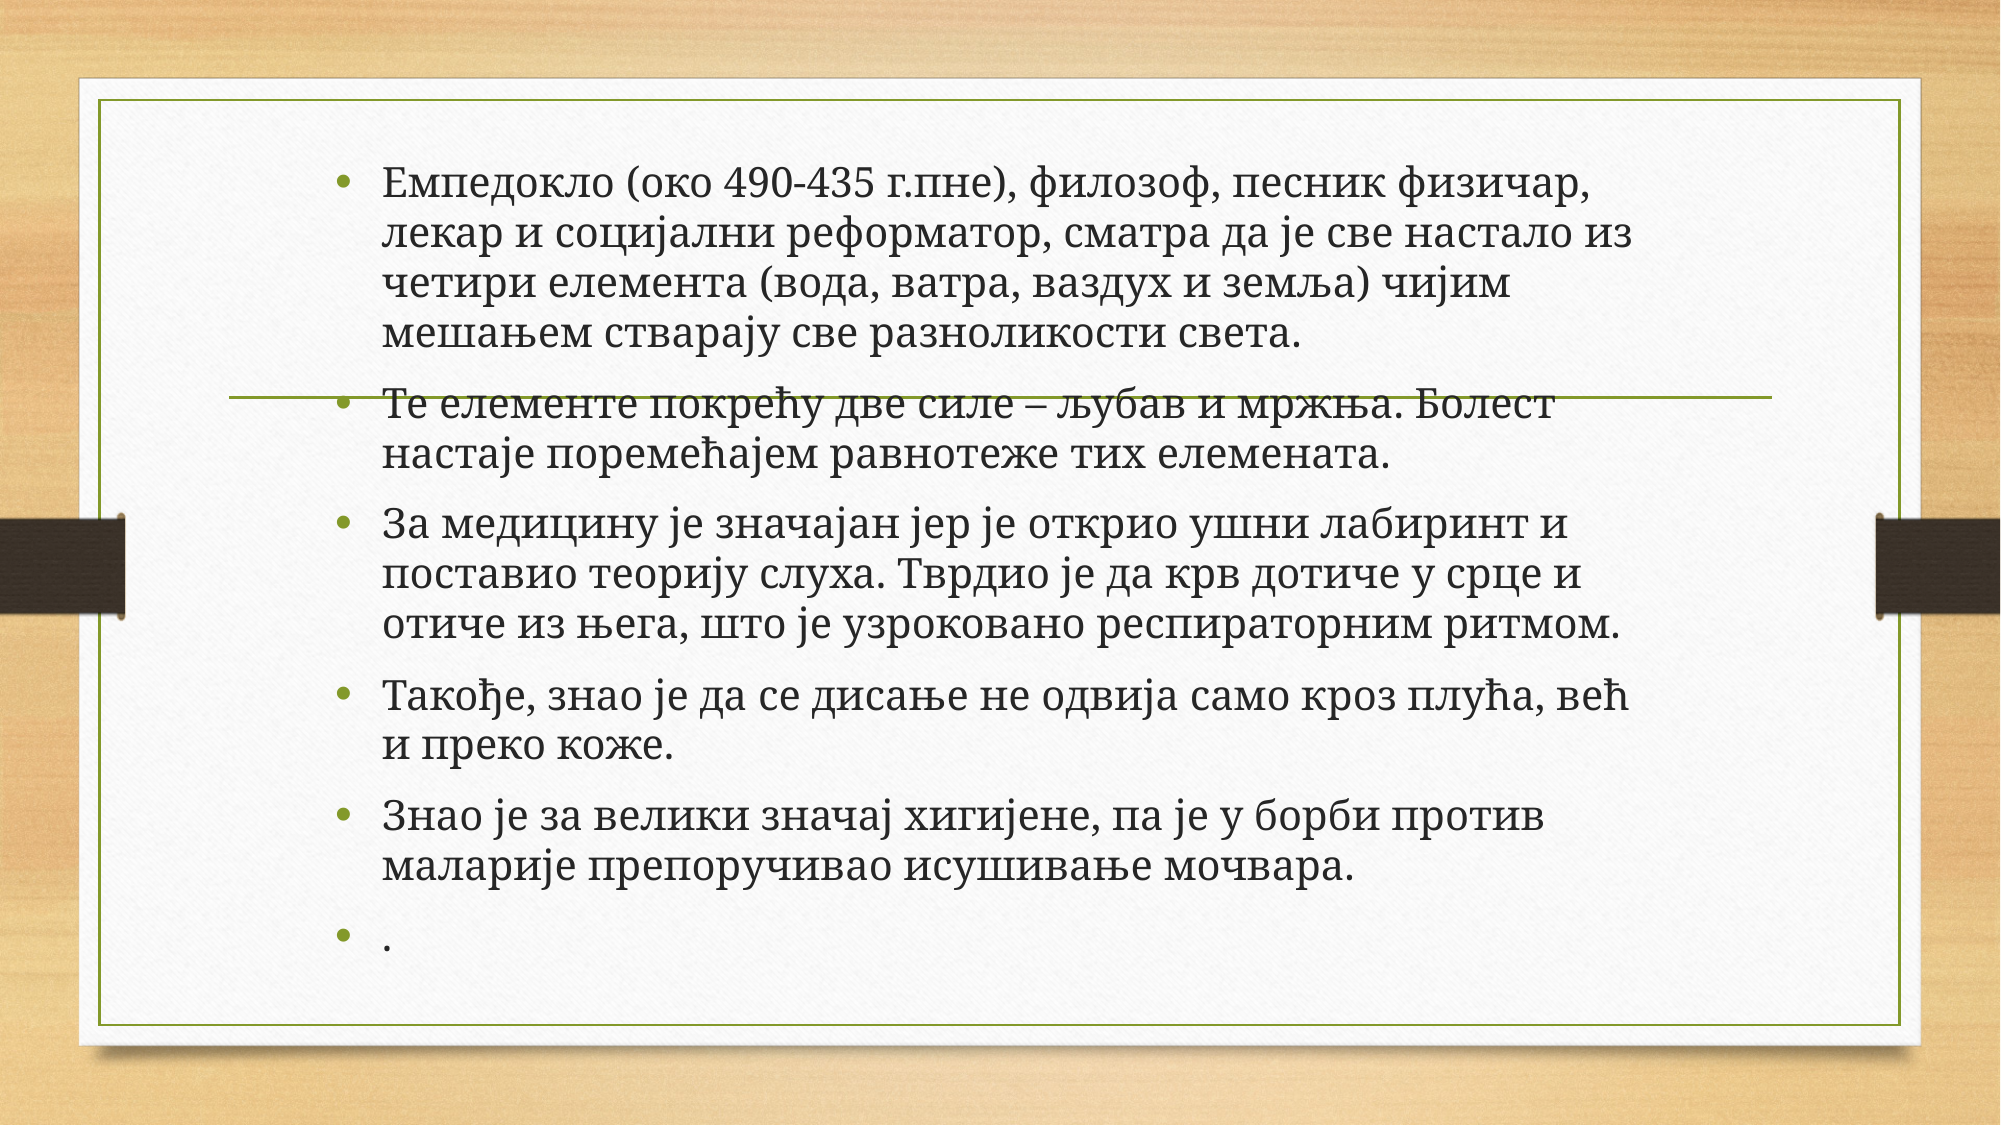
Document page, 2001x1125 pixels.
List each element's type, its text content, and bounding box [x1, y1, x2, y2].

picture [0, 0, 2001, 1125]
list Емпедокло (око 490-435 г.пне), филозоф, песник физичар, лекар и социјални реформатор, сматра да је све настало из четири елемента (вода, ватра, ваздух и земља) чијим мешањем стварају све разноликости света. Те елементе покрећу две силе – љубав и мржња. Болест настаје поремећајем равнотеже тих елемената. За медицину је значајан јер је открио ушни лабиринт и поставио теорију слуха. Тврдио је да крв дотиче у срце и отиче из њега, што је узроковано респираторним ритмом. Такође, знао је да се дисање не одвија само кроз плућа, већ и преко коже. Знао је за велики значај хигијене, па је у борби против маларије препоручивао исушивање мочвара. . [320, 147, 1676, 939]
